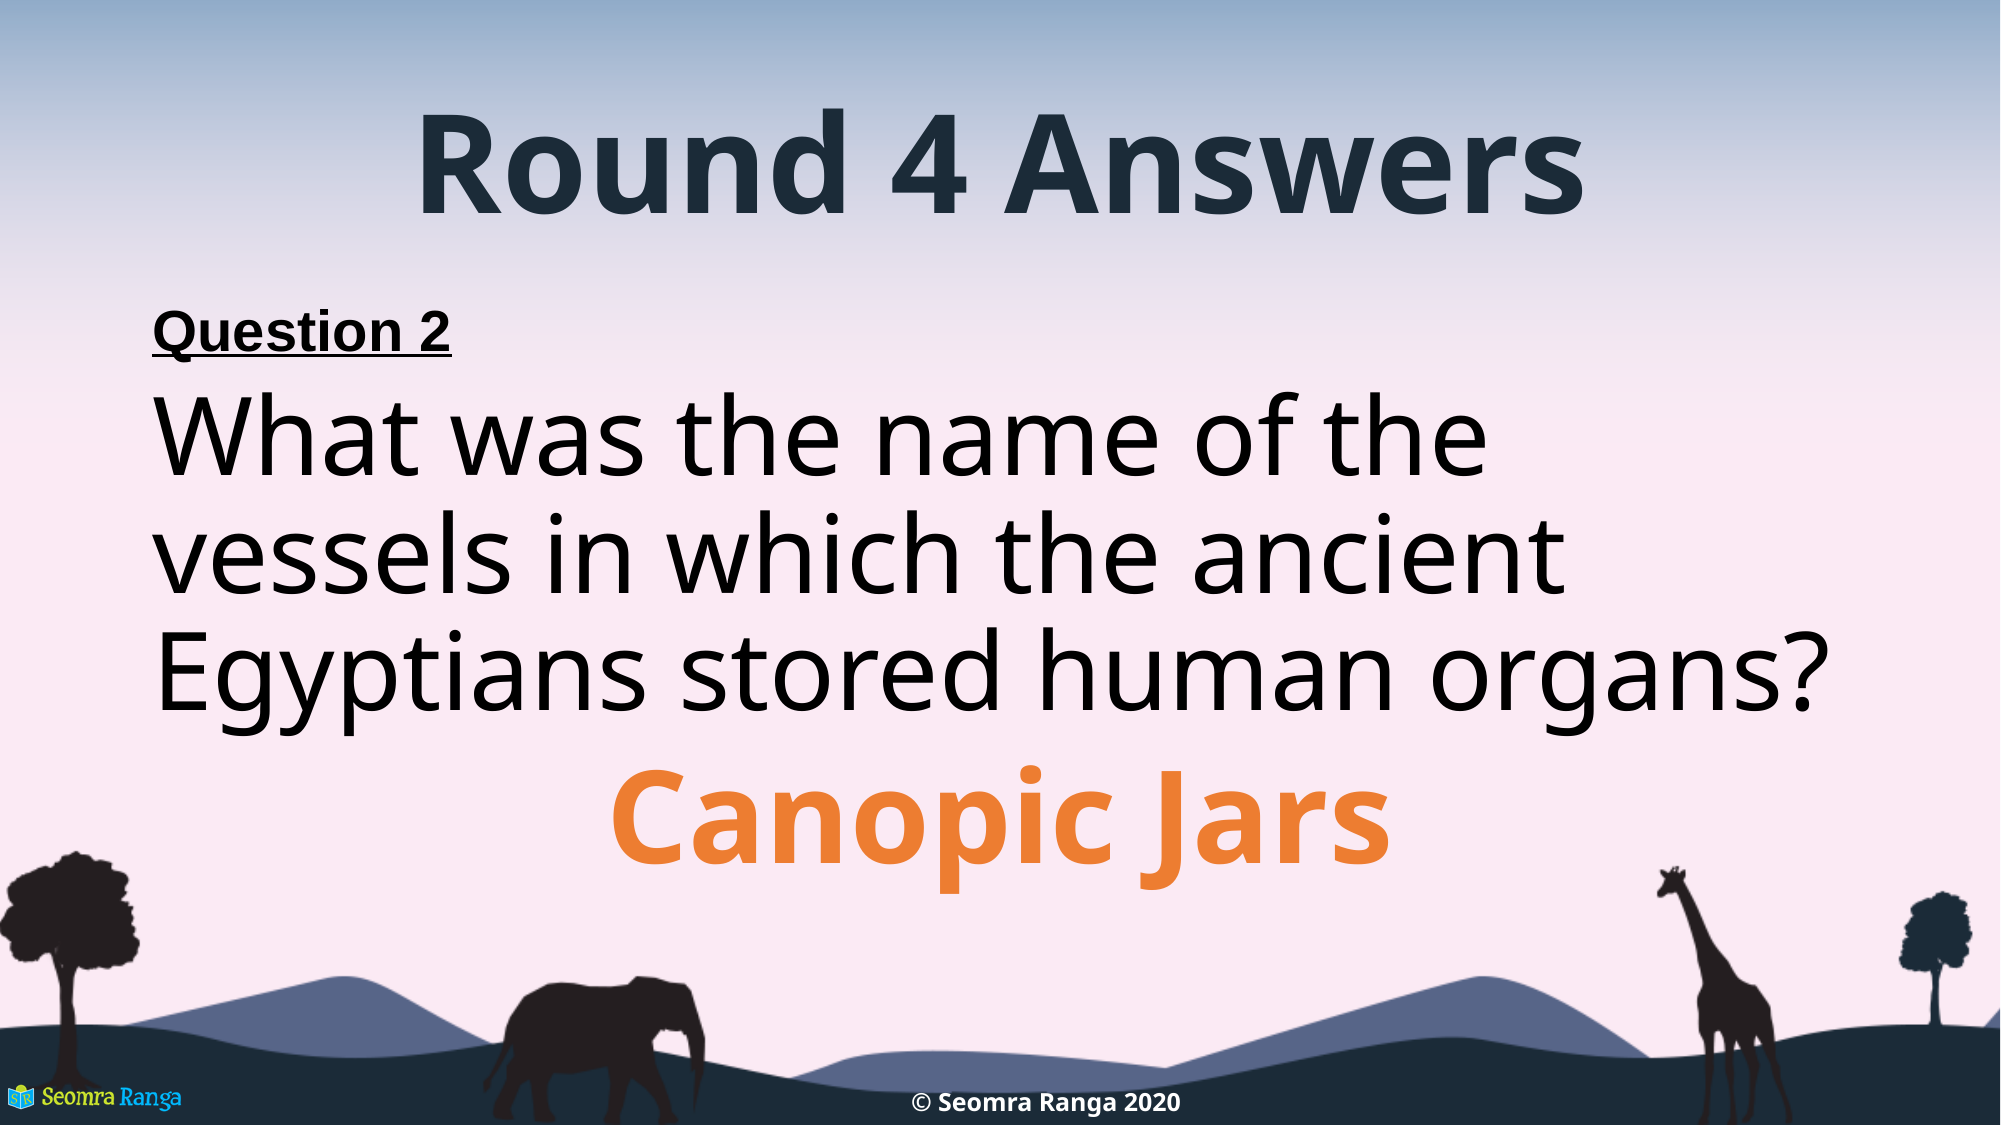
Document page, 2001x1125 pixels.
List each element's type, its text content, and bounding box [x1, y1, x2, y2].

list Question 2 What was the name of the vessels in which the ancient Egyptians stored human organs? Canopic Jars [137, 293, 1863, 1014]
picture [0, 0, 2001, 1125]
text_box © Seomra Ranga 2020 www.seomraranga.com [762, 1079, 1330, 1125]
title Round 4 Answers [137, 59, 1863, 278]
